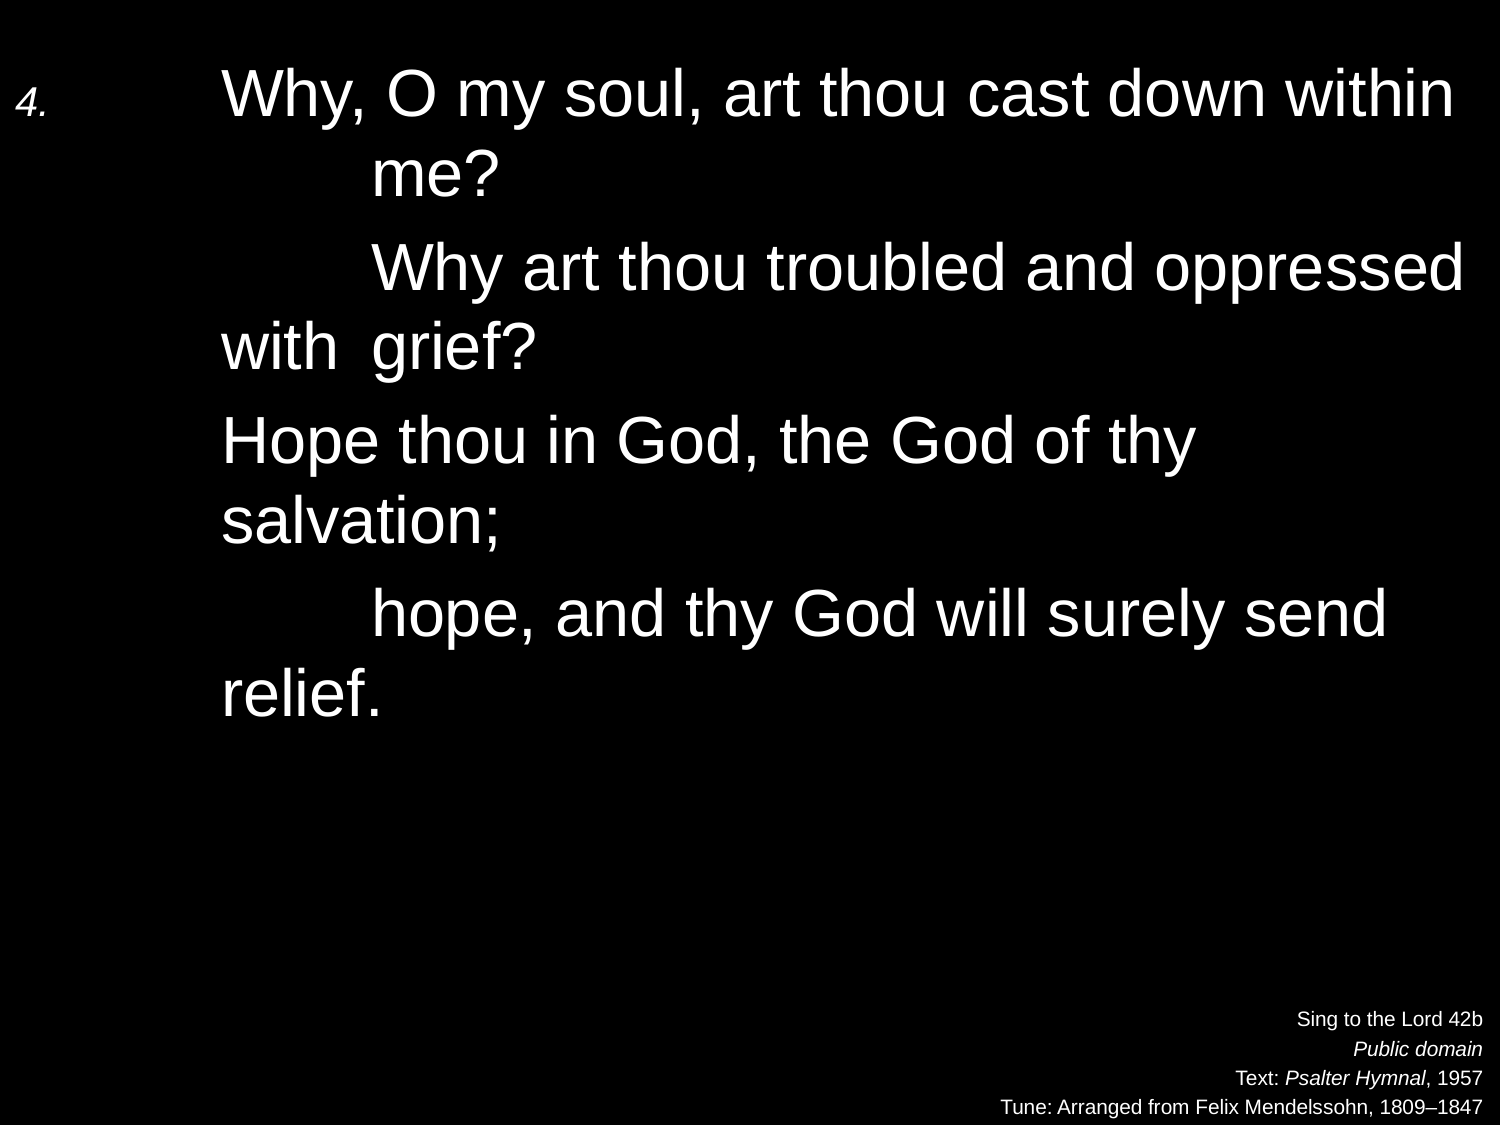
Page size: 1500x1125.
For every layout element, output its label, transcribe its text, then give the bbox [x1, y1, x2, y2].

list 4. Why, O my soul, art thou cast down within me? Why art thou troubled and oppressed with grief? Hope thou in God, the God of thy salvation; hope, and thy God will surely send relief. [0, 42, 1500, 1047]
text_box Sing to the Lord 42b Public domain Text: Psalter Hymnal, 1957 Tune: Arranged from Felix Mendelssohn, 1809–1847 [0, 998, 1498, 1125]
